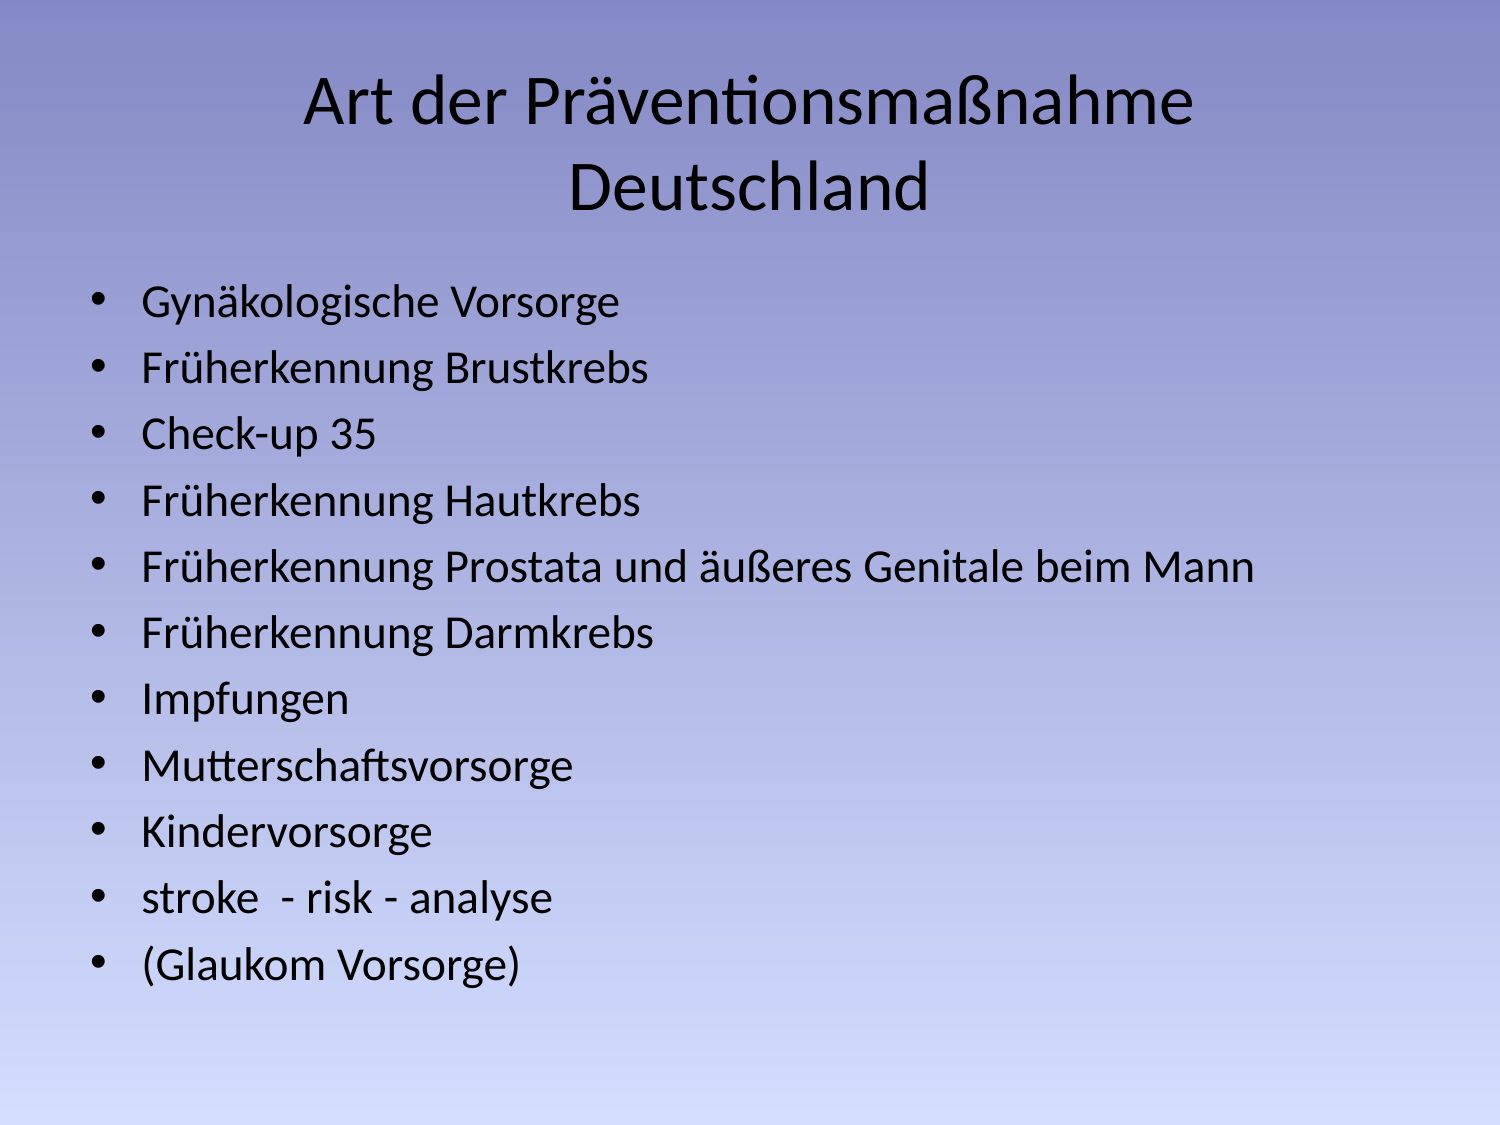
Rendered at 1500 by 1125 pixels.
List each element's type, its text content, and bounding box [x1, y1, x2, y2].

list Gynäkologische Vorsorge Früherkennung Brustkrebs Check-up 35 Früherkennung Hautkrebs Früherkennung Prostata und äußeres Genitale beim Mann Früherkennung Darmkrebs Impfungen Mutterschaftsvorsorge Kindervorsorge stroke - risk - analyse (Glaukom Vorsorge) [75, 262, 1425, 1005]
title Art der Präventionsmaßnahme Deutschland [75, 45, 1425, 233]
